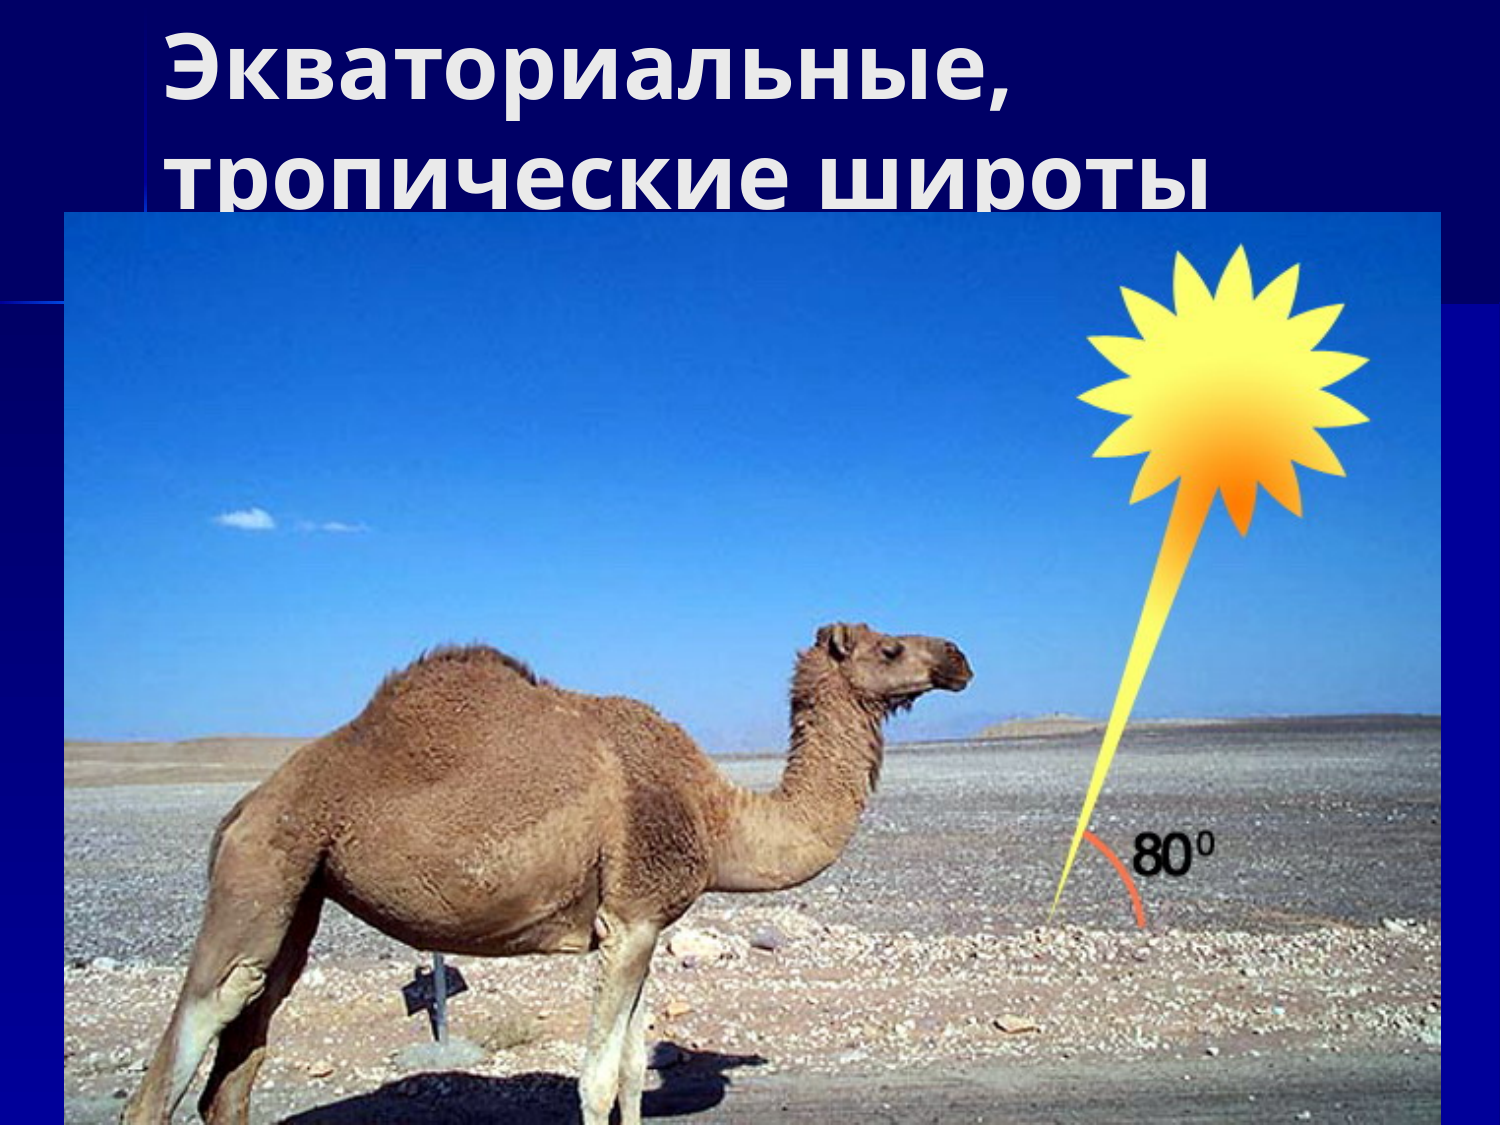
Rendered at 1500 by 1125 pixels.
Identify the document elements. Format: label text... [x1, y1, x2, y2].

title Экваториальные, тропические широты [147, 0, 1386, 211]
picture [64, 212, 1442, 1125]
